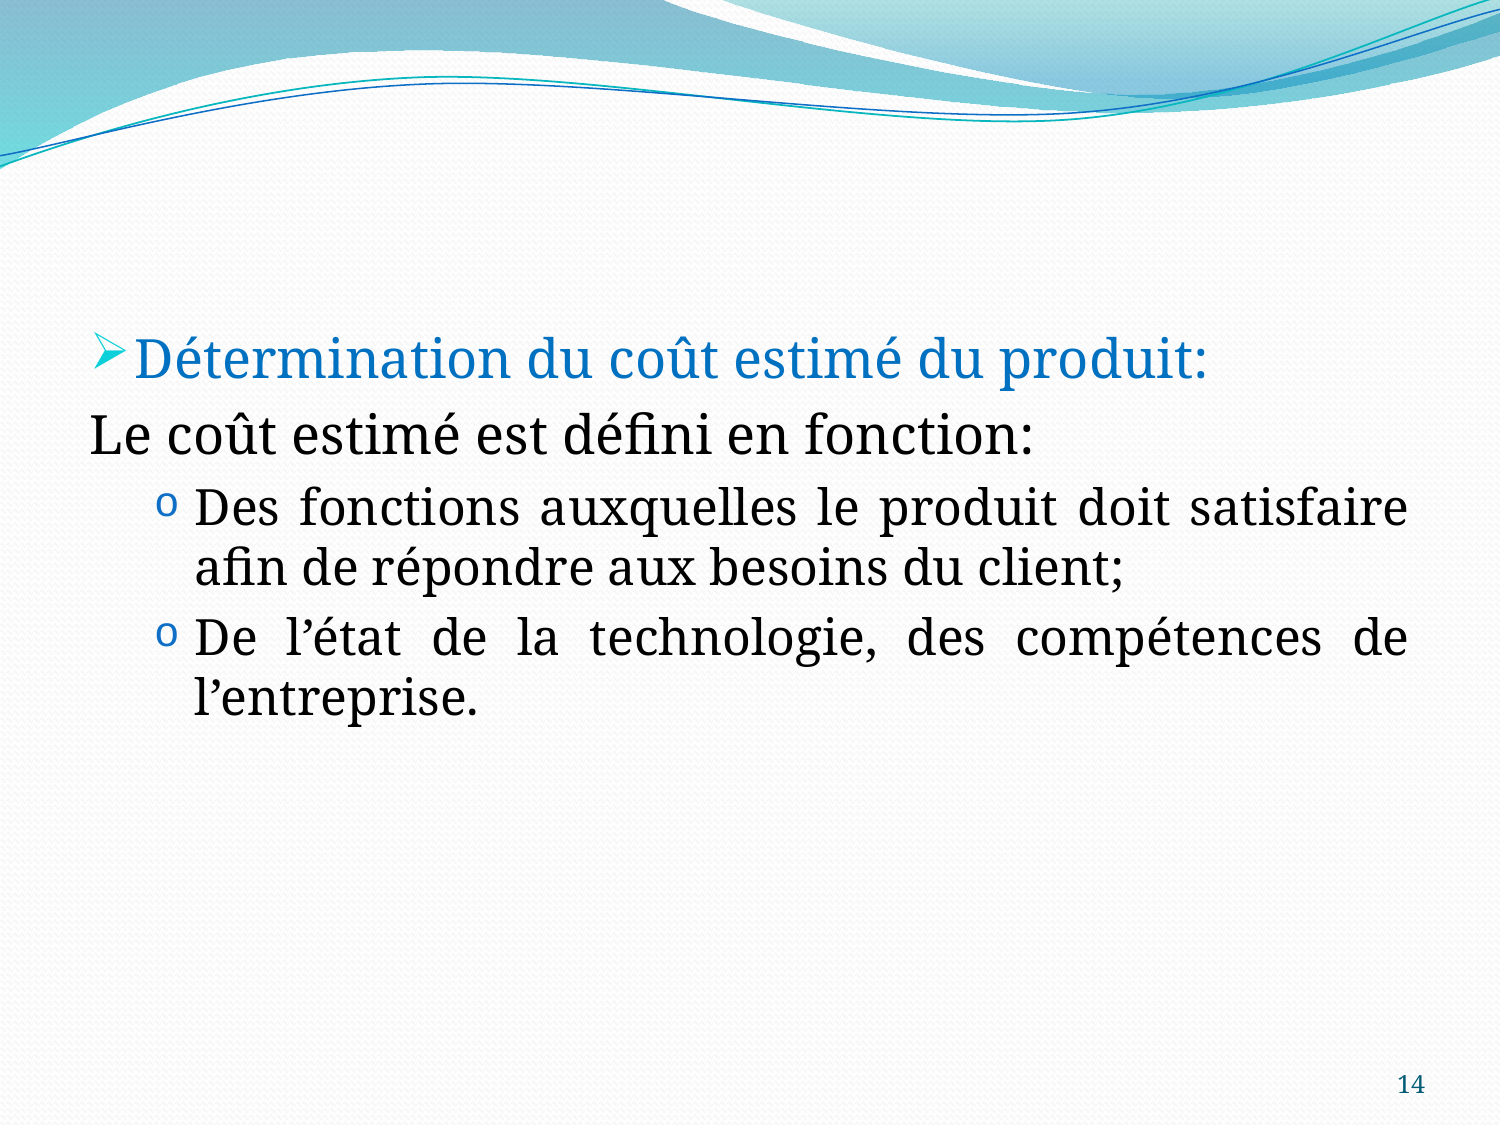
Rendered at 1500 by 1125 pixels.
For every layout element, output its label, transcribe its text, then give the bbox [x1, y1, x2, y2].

list Détermination du coût estimé du produit: Le coût estimé est défini en fonction: Des fonctions auxquelles le produit doit satisfaire afin de répondre aux besoins du client; De l’état de la technologie, des compétences de l’entreprise. [75, 317, 1425, 1038]
slide_number 14 [1299, 1042, 1425, 1103]
